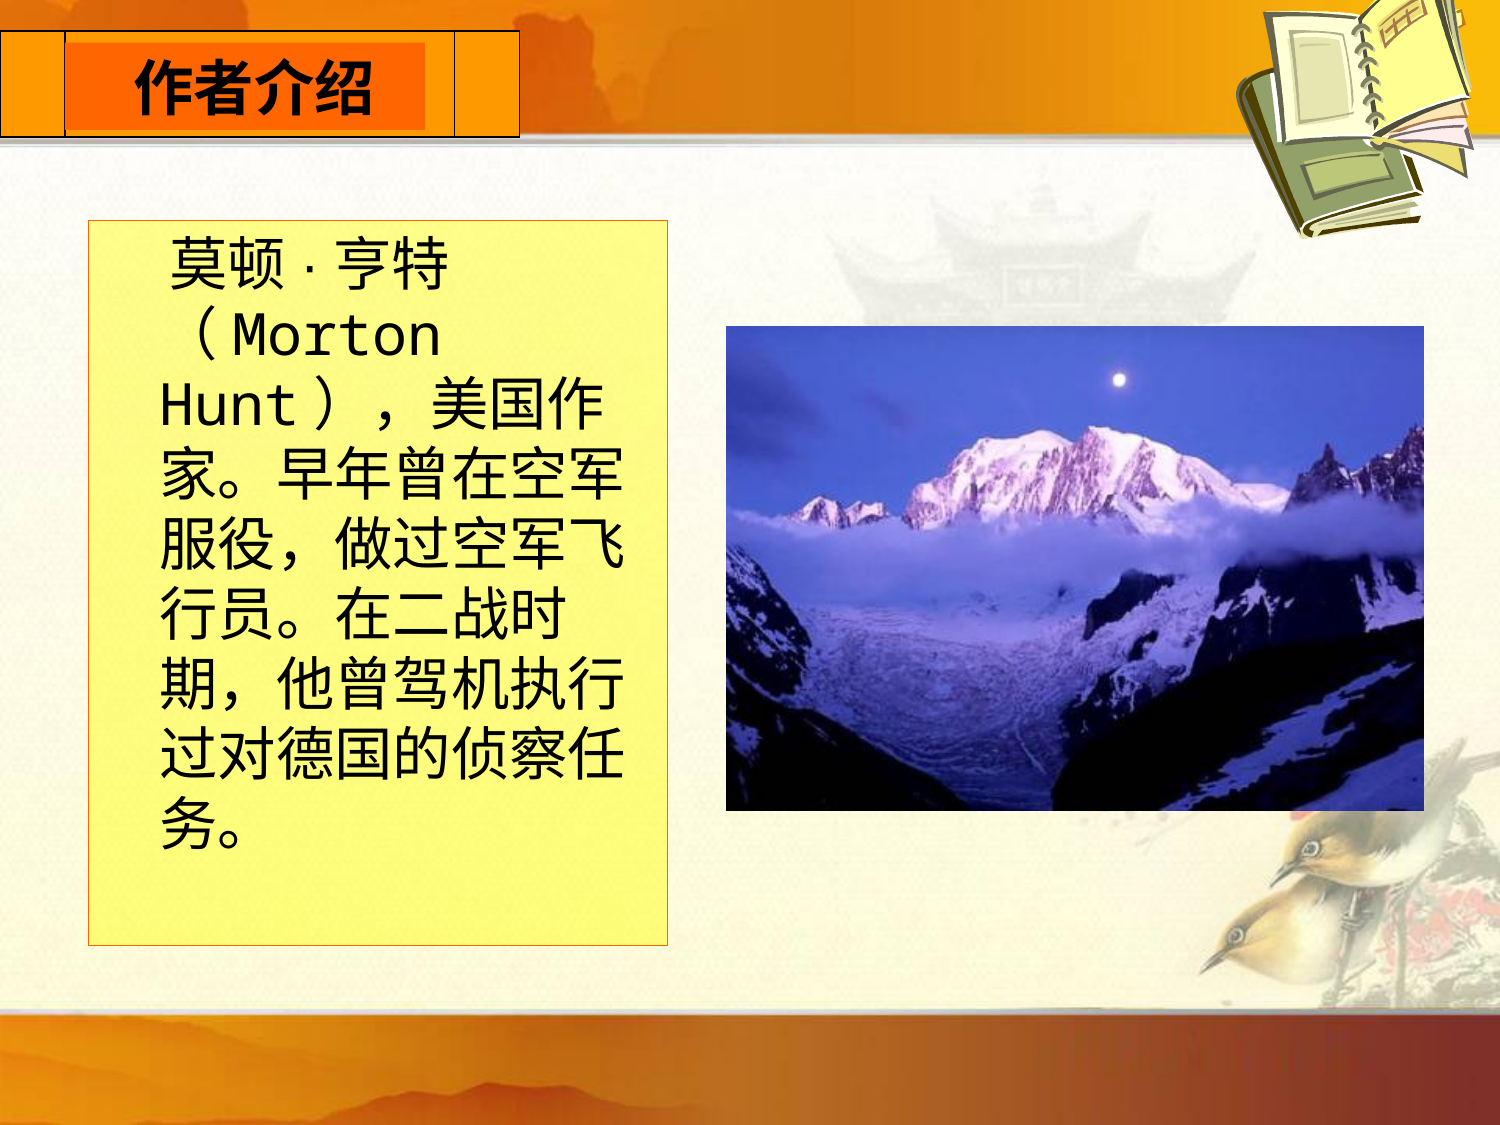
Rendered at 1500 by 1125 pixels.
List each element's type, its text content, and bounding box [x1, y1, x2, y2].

text_box 预习检查 [0, 31, 520, 138]
text_box 作者介绍 [64, 42, 425, 130]
list 莫顿·亨特（Morton Hunt），美国作家。早年曾在空军服役，做过空军飞行员。在二战时期，他曾驾机执行过对德国的侦察任务。 [88, 220, 668, 946]
picture [0, 0, 1500, 1125]
